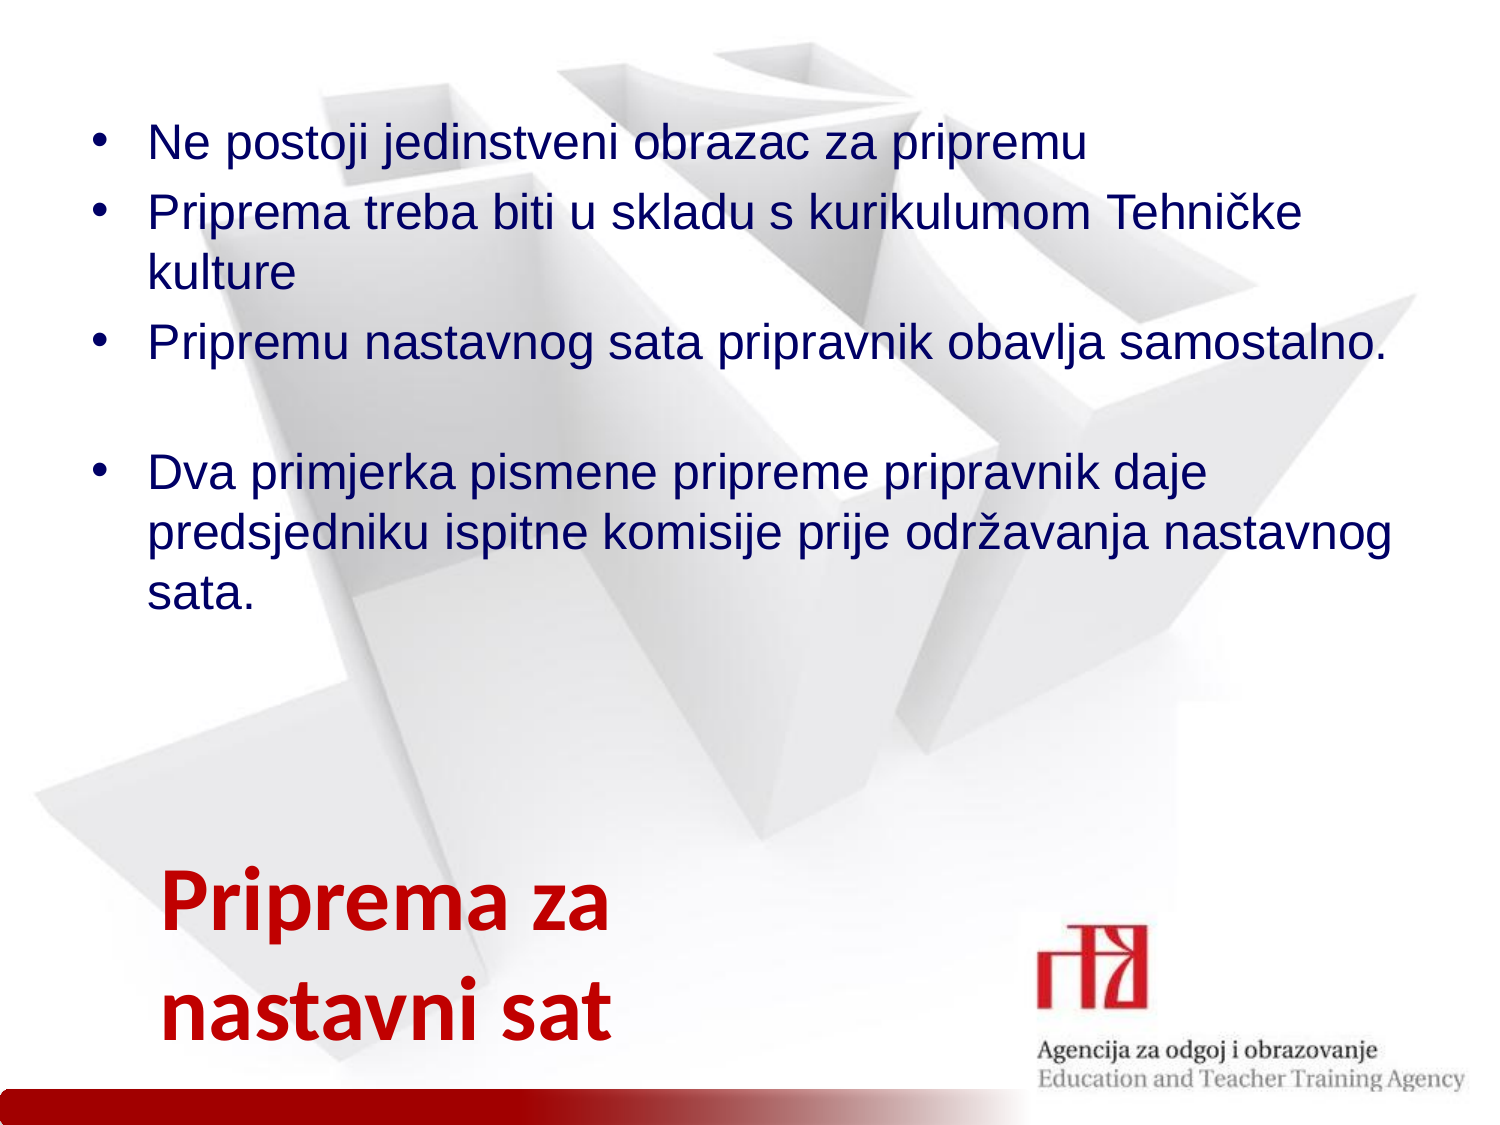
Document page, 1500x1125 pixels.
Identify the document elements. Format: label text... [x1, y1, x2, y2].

title Priprema za nastavni sat [23, 855, 750, 1043]
list Ne postoji jedinstveni obrazac za pripremu Priprema treba biti u skladu s kurikulumom Tehničke kulture Pripremu nastavnog sata pripravnik obavlja samostalno. Dva primjerka pismene pripreme pripravnik daje predsjedniku ispitne komisije prije održavanja nastavnog sata. [76, 101, 1427, 845]
picture [5, 0, 1495, 1125]
